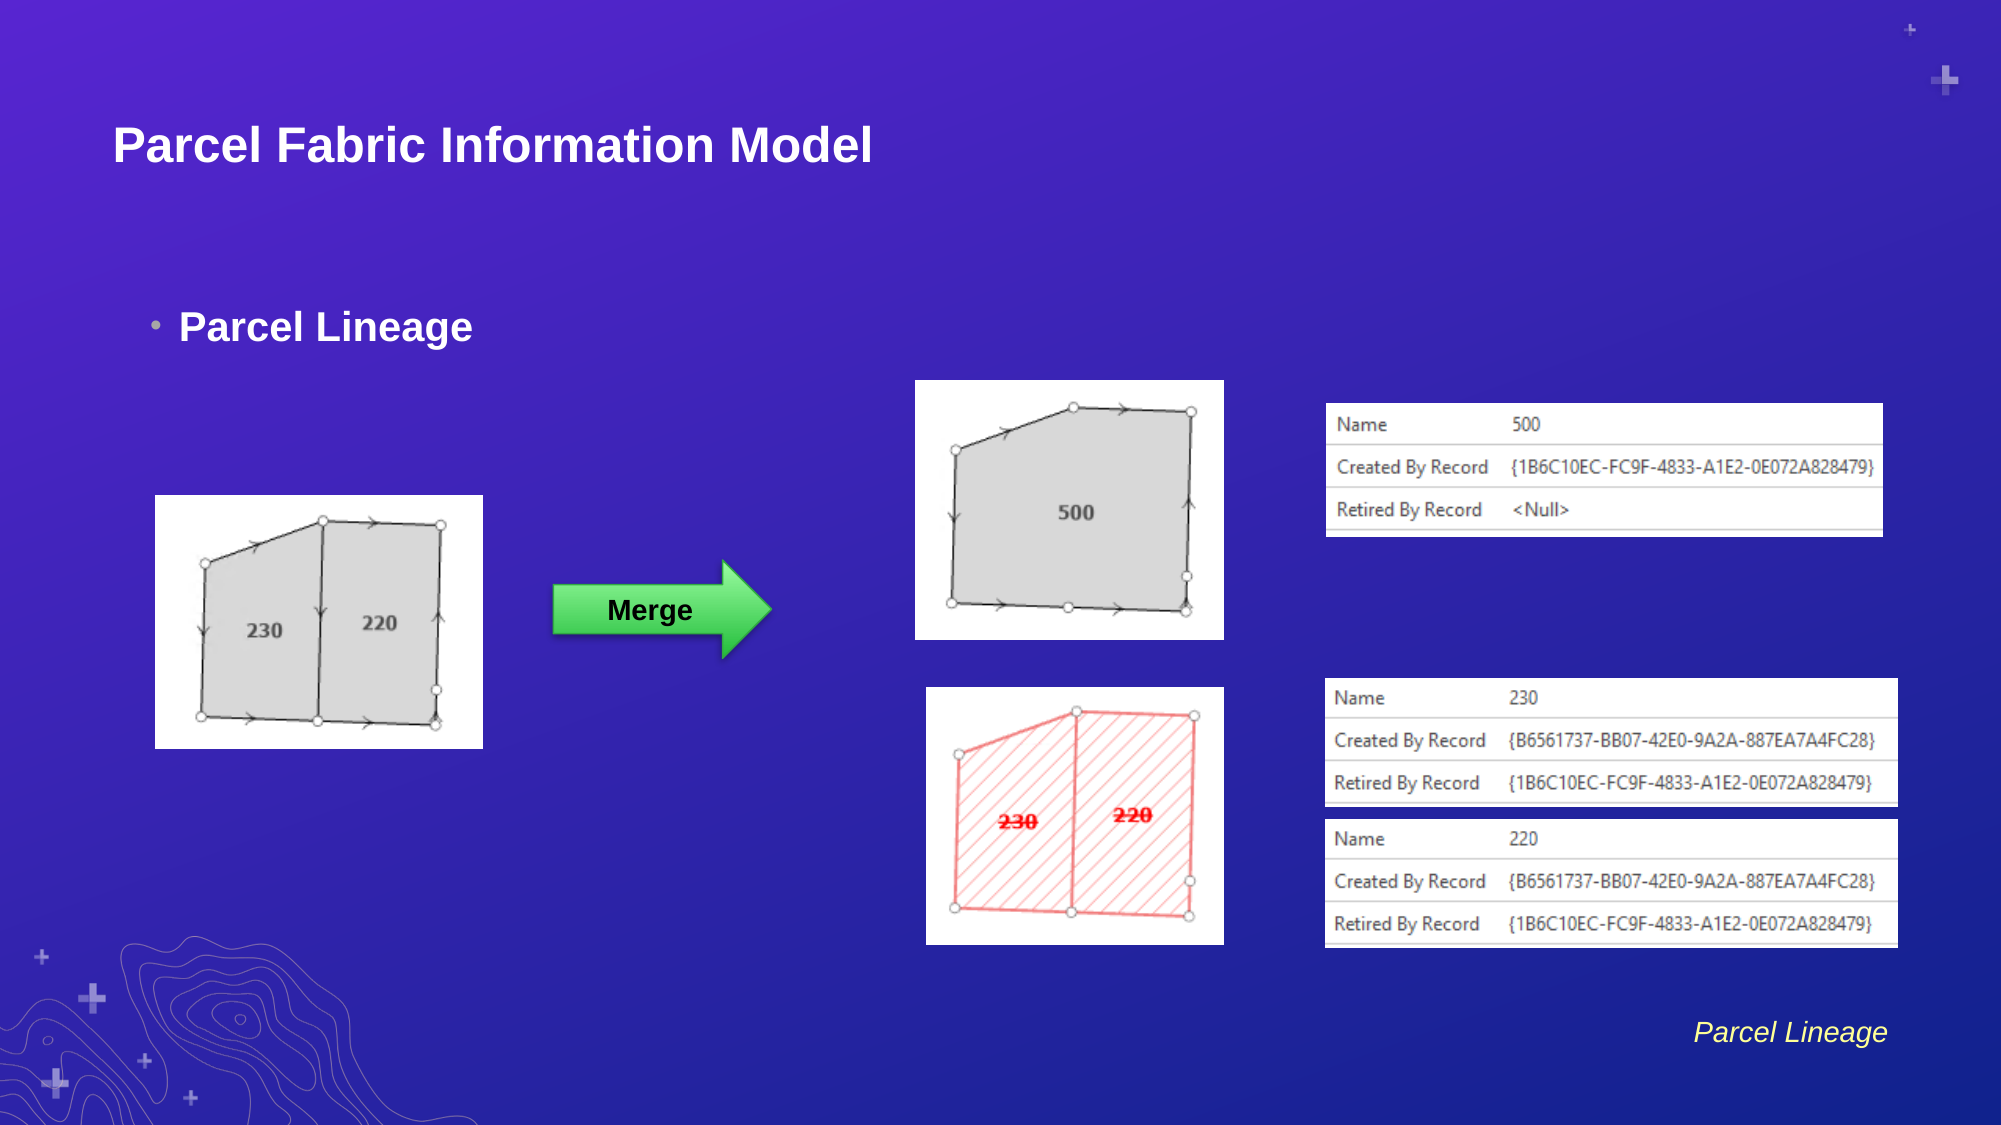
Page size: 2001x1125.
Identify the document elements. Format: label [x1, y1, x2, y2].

picture [1326, 403, 1883, 537]
picture [926, 687, 1224, 945]
picture [155, 495, 483, 749]
picture [1325, 678, 1898, 807]
text_box [0, 0, 2000, 1125]
picture [915, 380, 1224, 640]
picture [1325, 819, 1898, 948]
